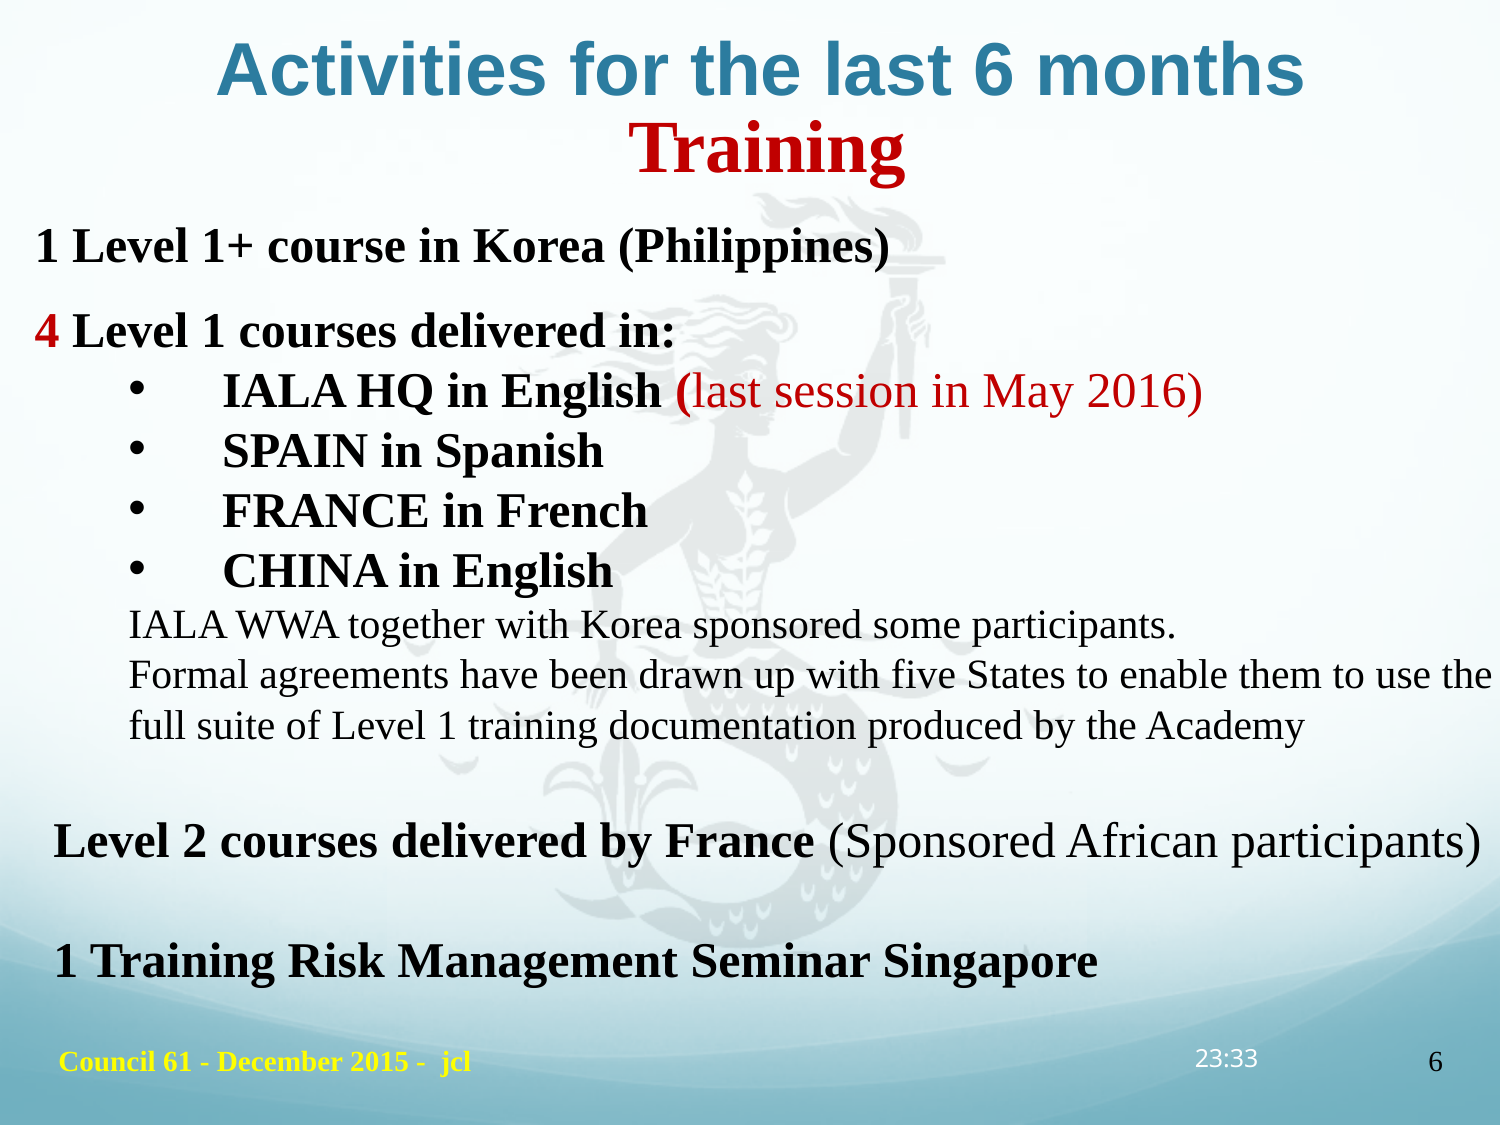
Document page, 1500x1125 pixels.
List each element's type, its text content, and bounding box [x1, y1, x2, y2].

slide_number 6 [1295, 1029, 1459, 1090]
text_box Training 1 Level 1+ course in Korea (Philippines) 4 Level 1 courses delivered in: IALA HQ in English (last session in May 2016) SPAIN in Spanish FRANCE in French CHINA in English IALA WWA together with Korea sponsored some participants. Formal agreements have been drawn up with five States to enable them to use the full suite of Level 1 training documentation produced by the Academy Level 2 courses delivered by France (Sponsored African participants) 1 Training Risk Management Seminar Singapore [19, 0, 1500, 1125]
footer Council 61 - December 2015 - jcl [43, 1029, 838, 1090]
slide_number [923, 1029, 1274, 1090]
